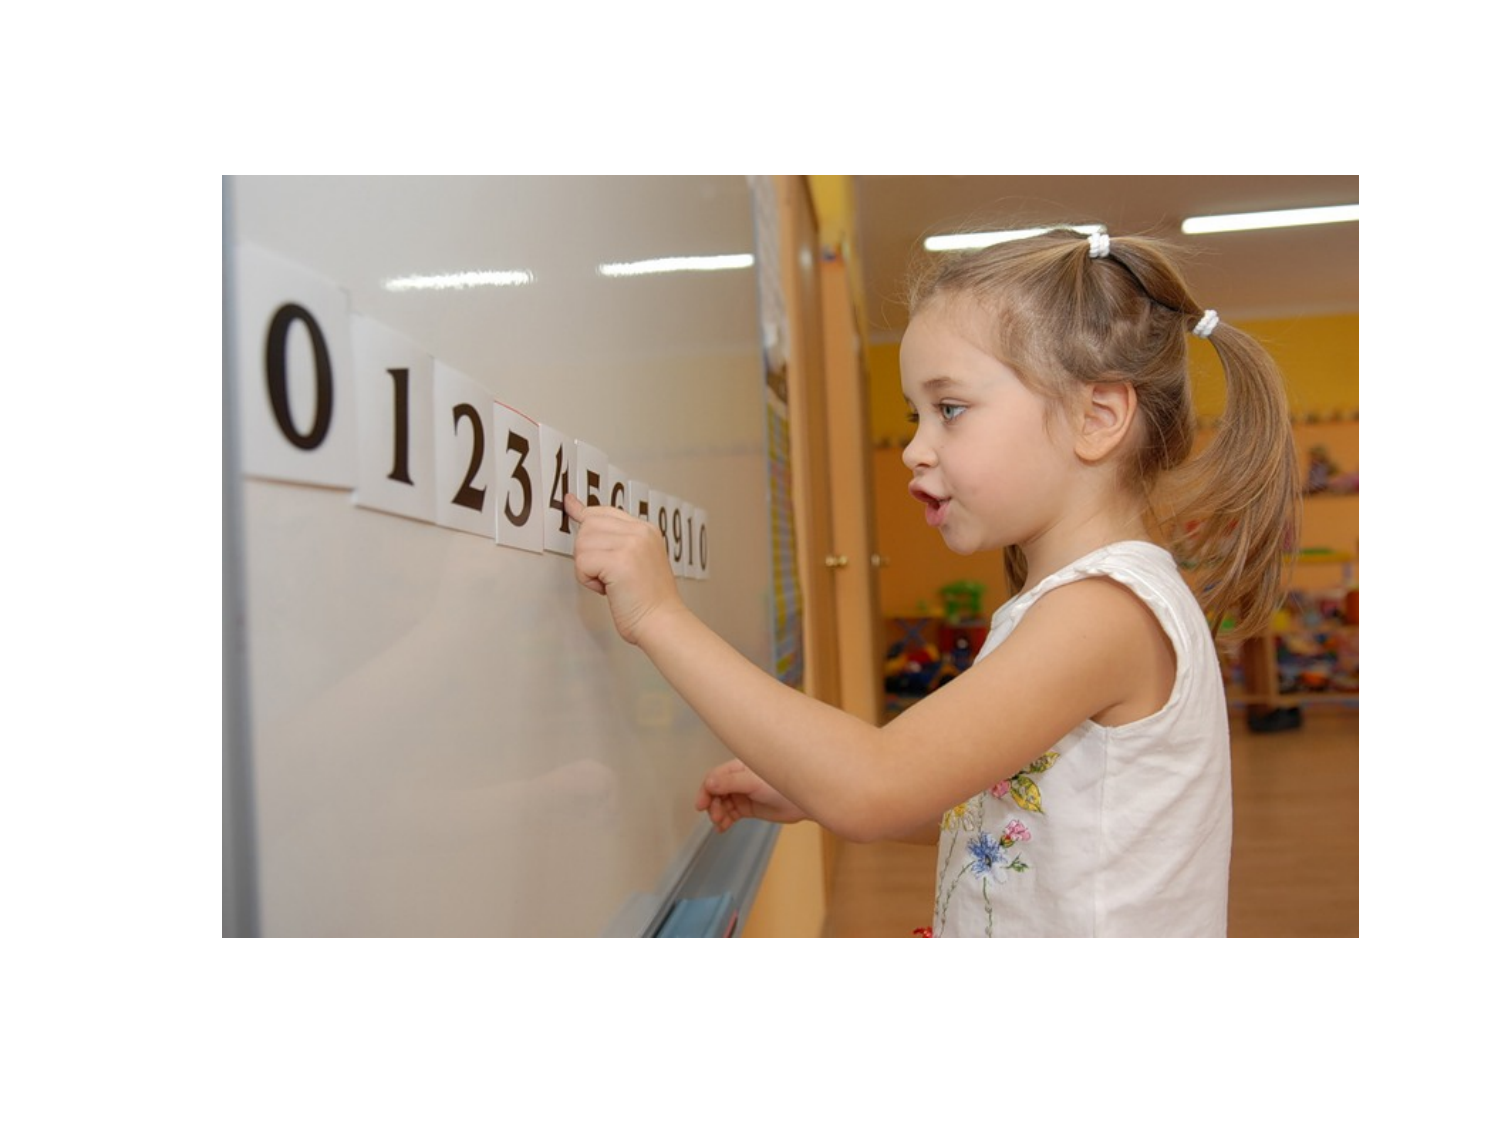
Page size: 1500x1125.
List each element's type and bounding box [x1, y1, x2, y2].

picture [222, 175, 1359, 938]
